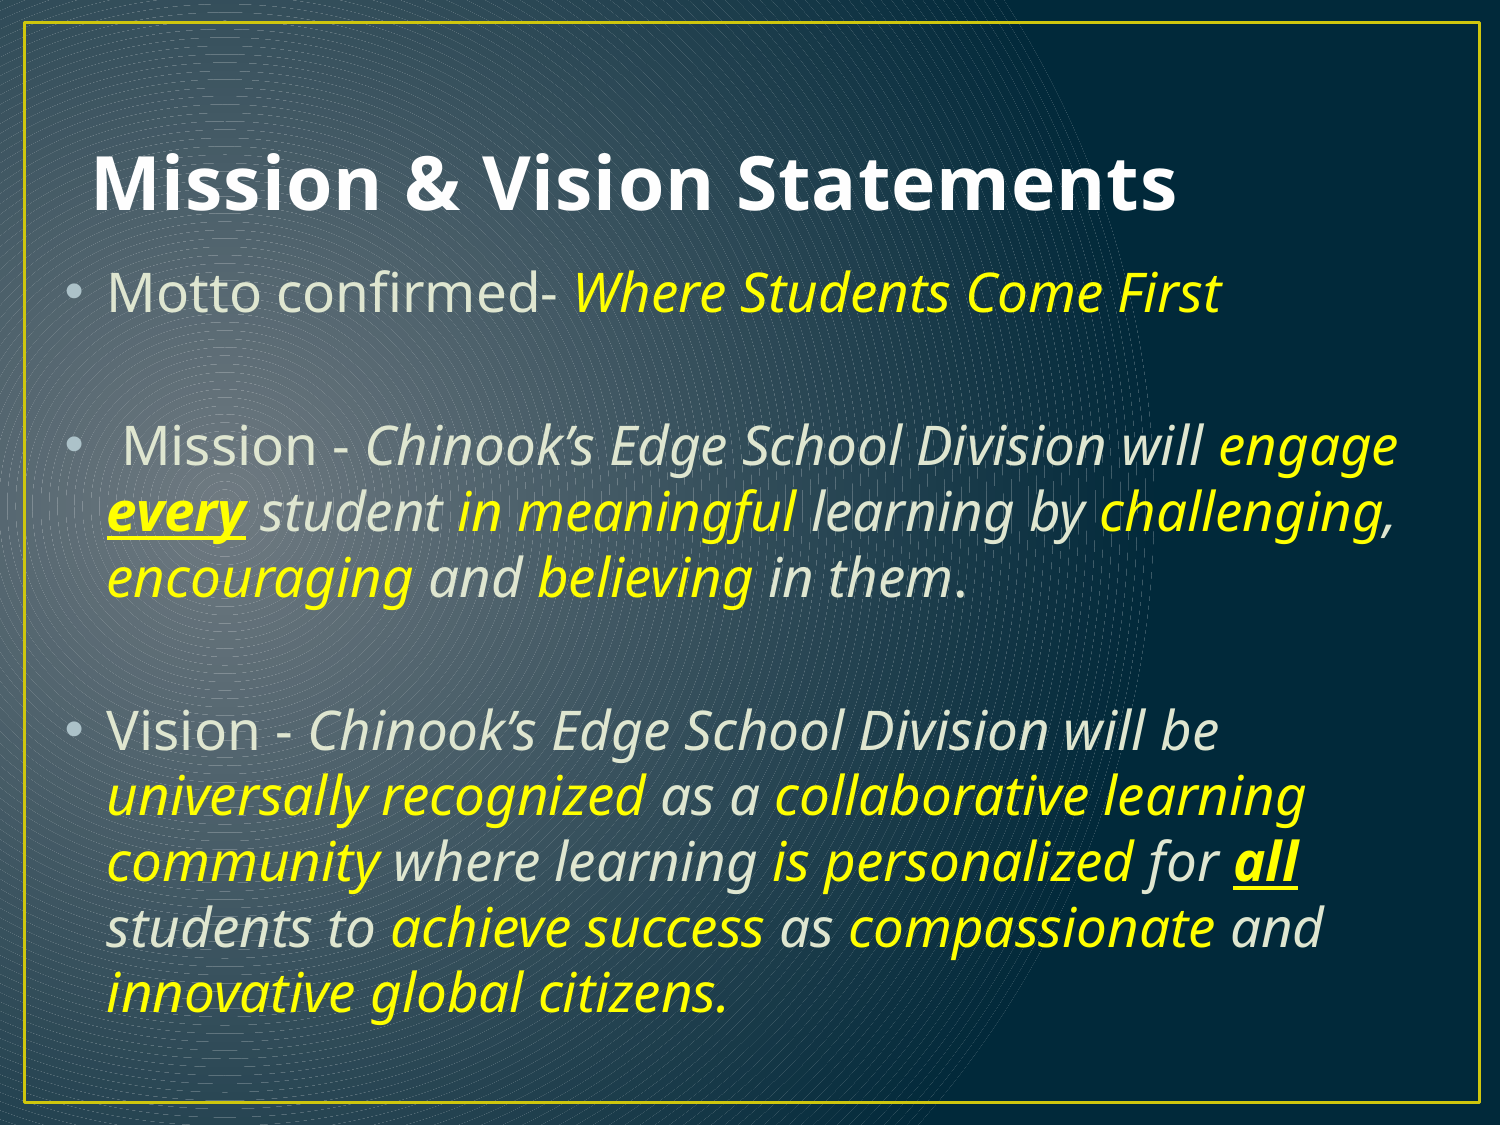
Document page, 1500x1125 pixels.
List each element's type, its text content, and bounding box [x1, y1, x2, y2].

list Motto confirmed- Where Students Come First Mission - Chinook’s Edge School Division will engage every student in meaningful learning by challenging, encouraging and believing in them. Vision - Chinook’s Edge School Division will be universally recognized as a collaborative learning community where learning is personalized for all students to achieve success as compassionate and innovative global citizens. [49, 250, 1463, 1038]
title Mission & Vision Statements [75, 45, 1425, 233]
